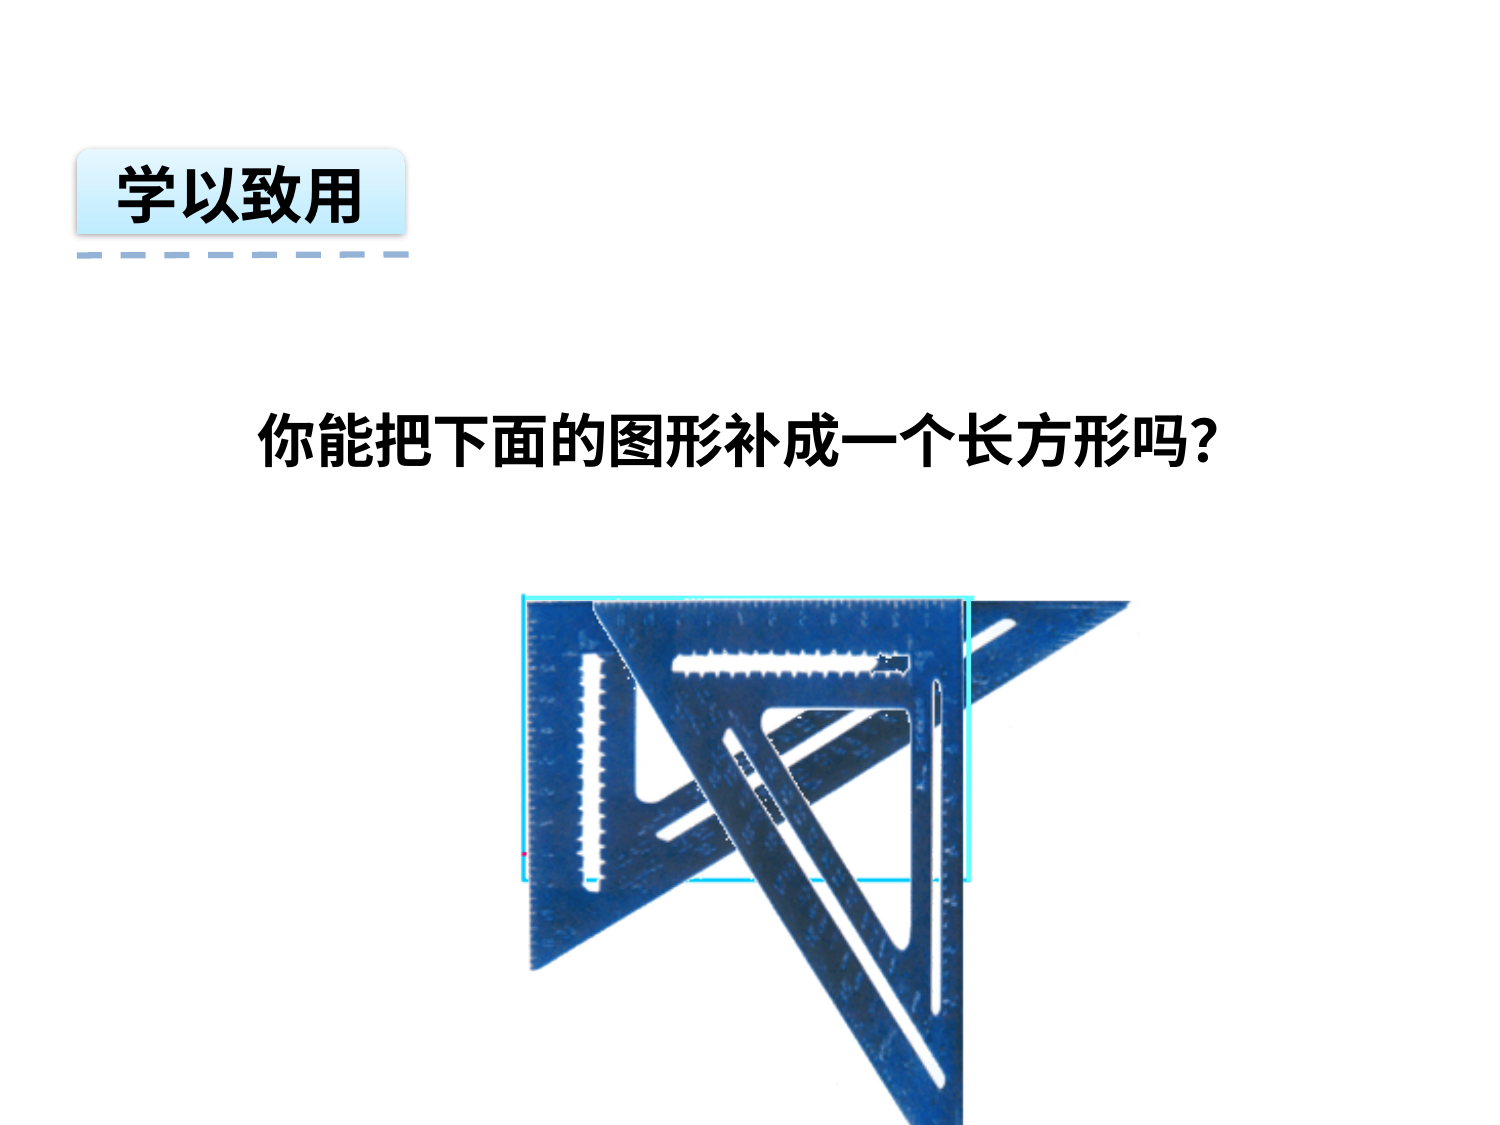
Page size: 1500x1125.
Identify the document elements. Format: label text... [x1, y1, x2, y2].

picture [501, 585, 1141, 1125]
text_box 你能把下面的图形补成一个长方形吗？ [243, 397, 1264, 482]
text_box 学以致用 [76, 148, 406, 235]
